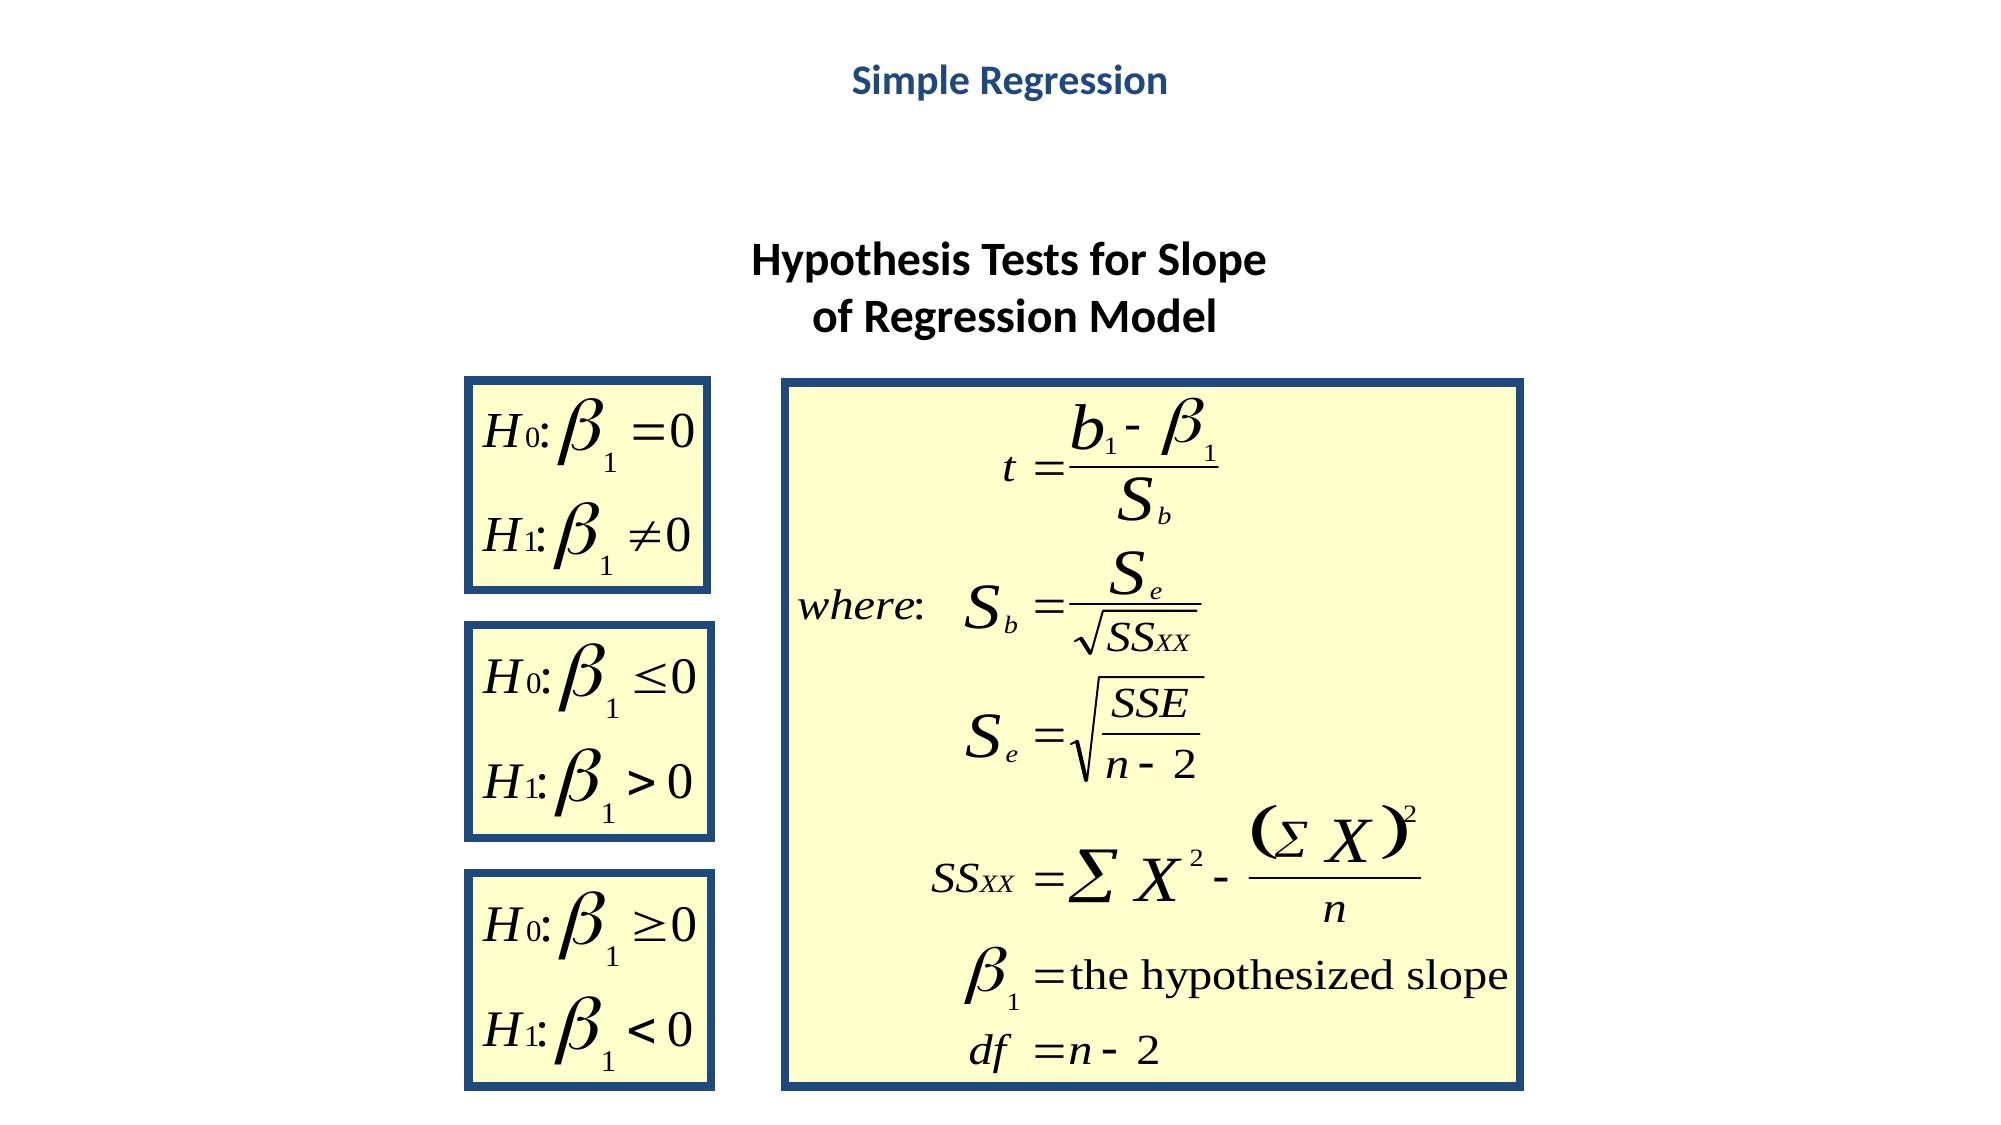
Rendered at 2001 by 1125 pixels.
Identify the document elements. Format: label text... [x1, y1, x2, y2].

title Hypothesis Tests for Slope of Regression Model [279, 220, 1750, 350]
text_box Simple Regression [335, 45, 1686, 161]
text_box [788, 386, 1516, 1083]
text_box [472, 384, 704, 587]
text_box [472, 628, 707, 835]
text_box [472, 876, 707, 1083]
